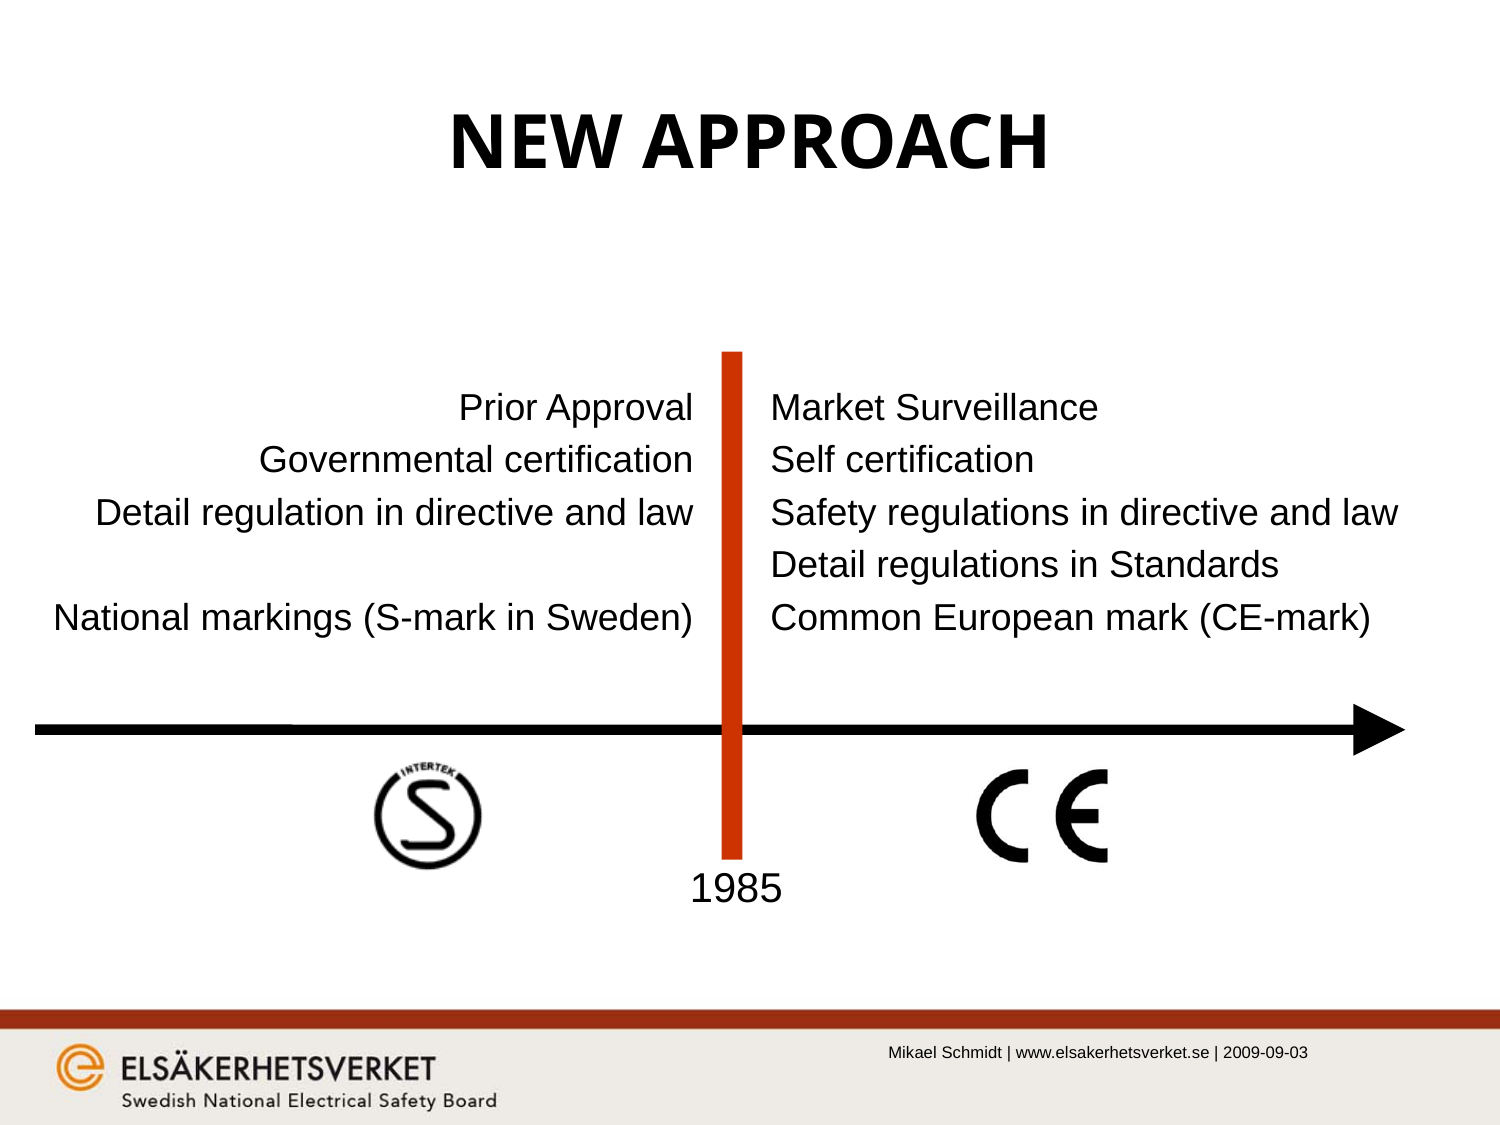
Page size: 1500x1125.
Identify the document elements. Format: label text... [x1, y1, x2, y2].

title NEW APPROACH [74, 44, 1426, 233]
text_box Market Surveillance Self certification Safety regulations in directive and law Detail regulations in Standards Common European mark (CE-mark) [755, 375, 1477, 686]
text_box [733, 719, 1406, 741]
picture [0, 0, 1500, 1125]
text_box Prior Approval Governmental certification Detail regulation in directive and law National markings (S-mark in Sweden) [23, 375, 709, 686]
footer Mikael Schmidt | www.elsakerhetsverket.se | 2009-09-03 [738, 1034, 1460, 1103]
text_box 1985 [675, 853, 798, 919]
